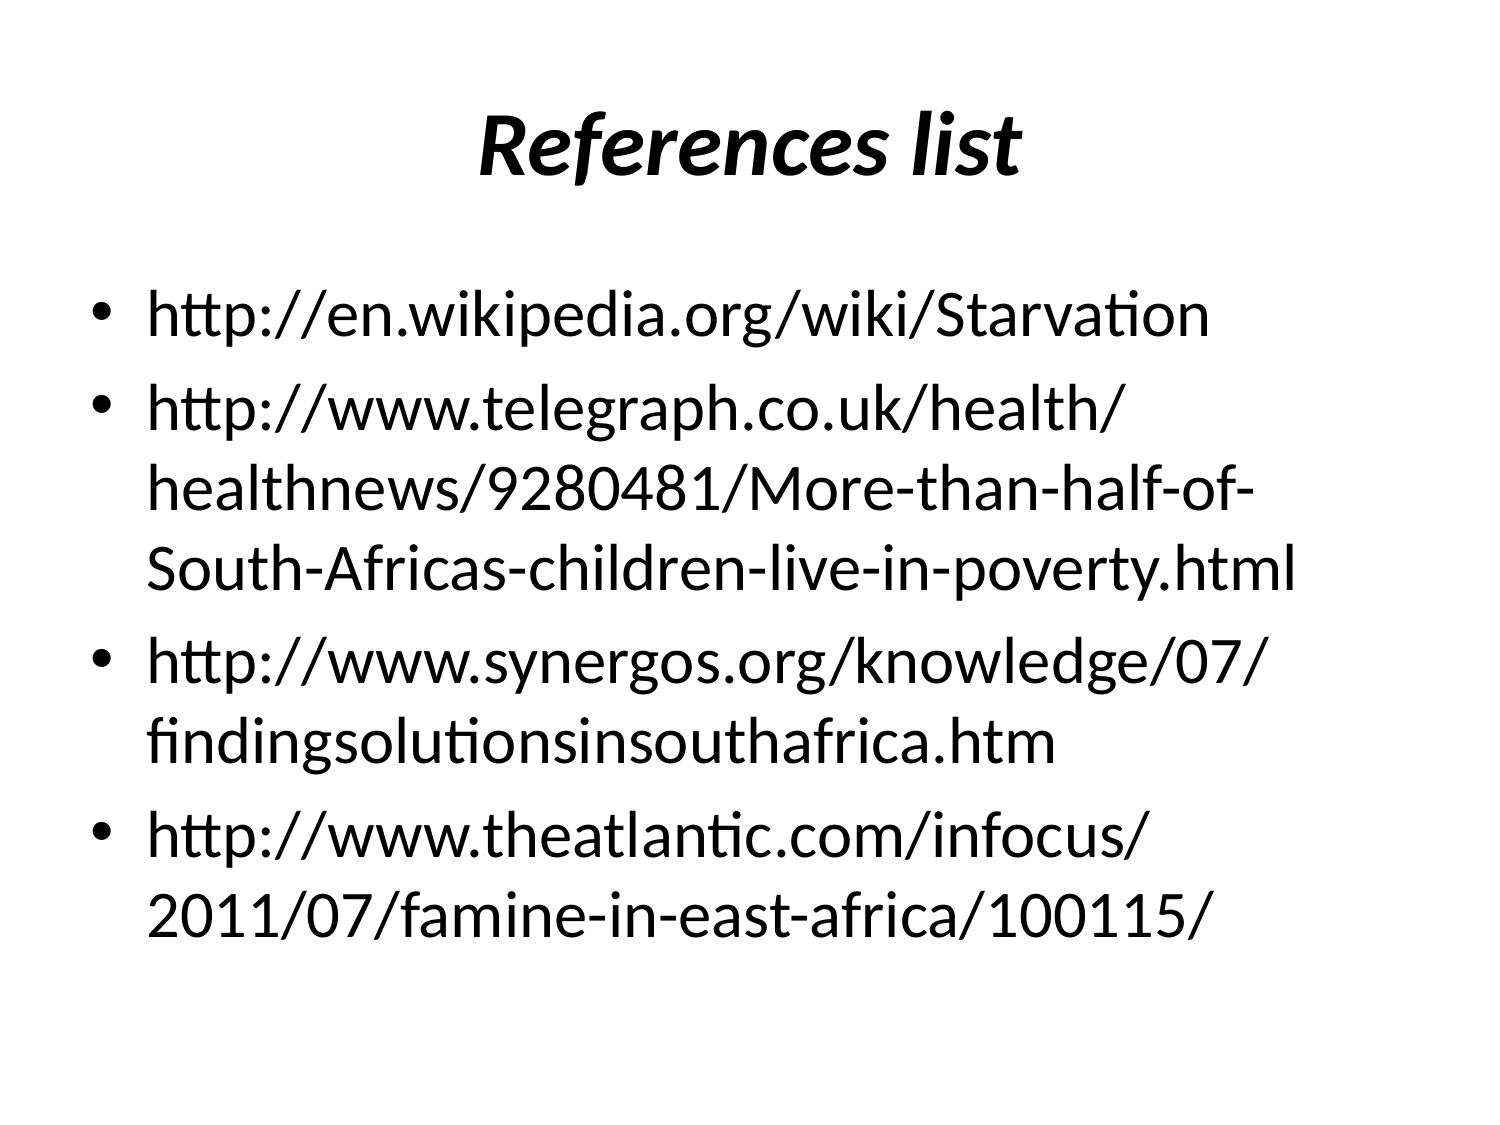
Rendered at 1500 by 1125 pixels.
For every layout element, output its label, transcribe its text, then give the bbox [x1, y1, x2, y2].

list http://en.wikipedia.org/wiki/Starvation http://www.telegraph.co.uk/health/healthnews/9280481/More-than-half-of-South-Africas-children-live-in-poverty.html http://www.synergos.org/knowledge/07/findingsolutionsinsouthafrica.htm http://www.theatlantic.com/infocus/2011/07/famine-in-east-africa/100115/ [75, 262, 1425, 1005]
title References list [75, 45, 1425, 233]
